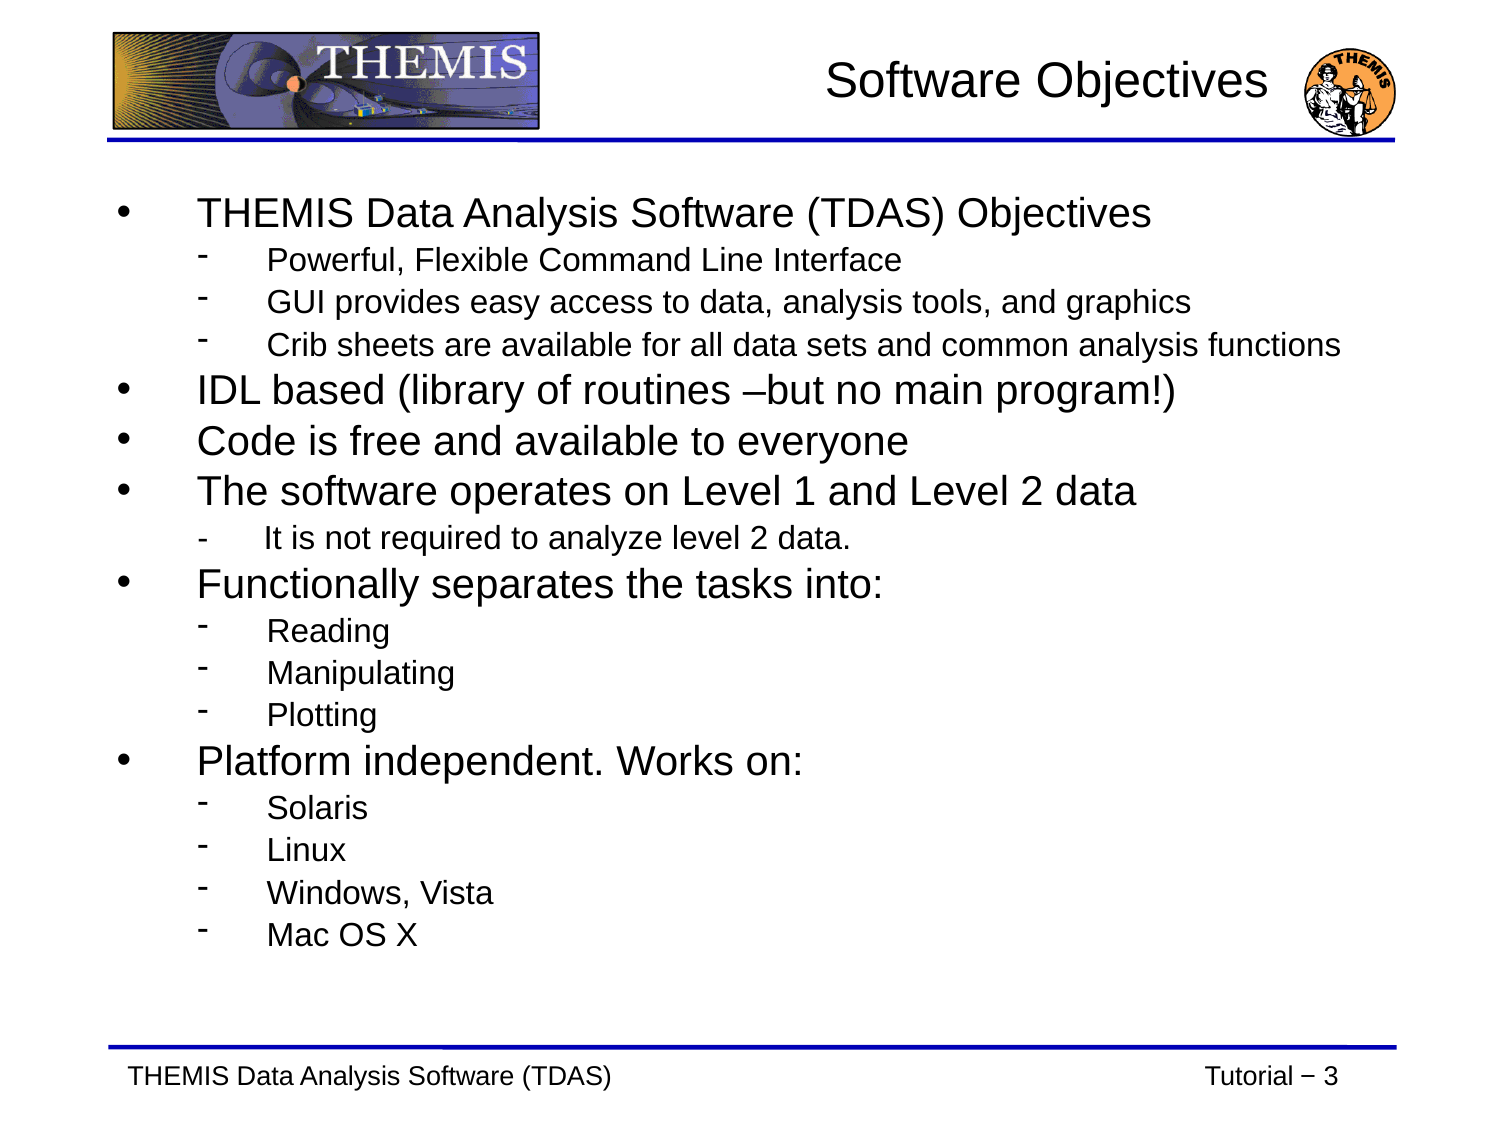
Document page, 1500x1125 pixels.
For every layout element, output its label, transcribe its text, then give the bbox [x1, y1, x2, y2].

picture [1304, 48, 1396, 137]
text_box THEMIS Data Analysis Software (TDAS) Objectives Powerful, Flexible Command Line Interface GUI provides easy access to data, analysis tools, and graphics Crib sheets are available for all data sets and common analysis functions IDL based (library of routines –but no main program!) Code is free and available to everyone The software operates on Level 1 and Level 2 data - It is not required to analyze level 2 data. Functionally separates the tasks into: Reading Manipulating Plotting Platform independent. Works on: Solaris Linux Windows, Vista Mac OS X [99, 187, 1375, 963]
picture [115, 122, 537, 127]
picture [115, 35, 537, 44]
title Software Objectives [74, 44, 1285, 122]
